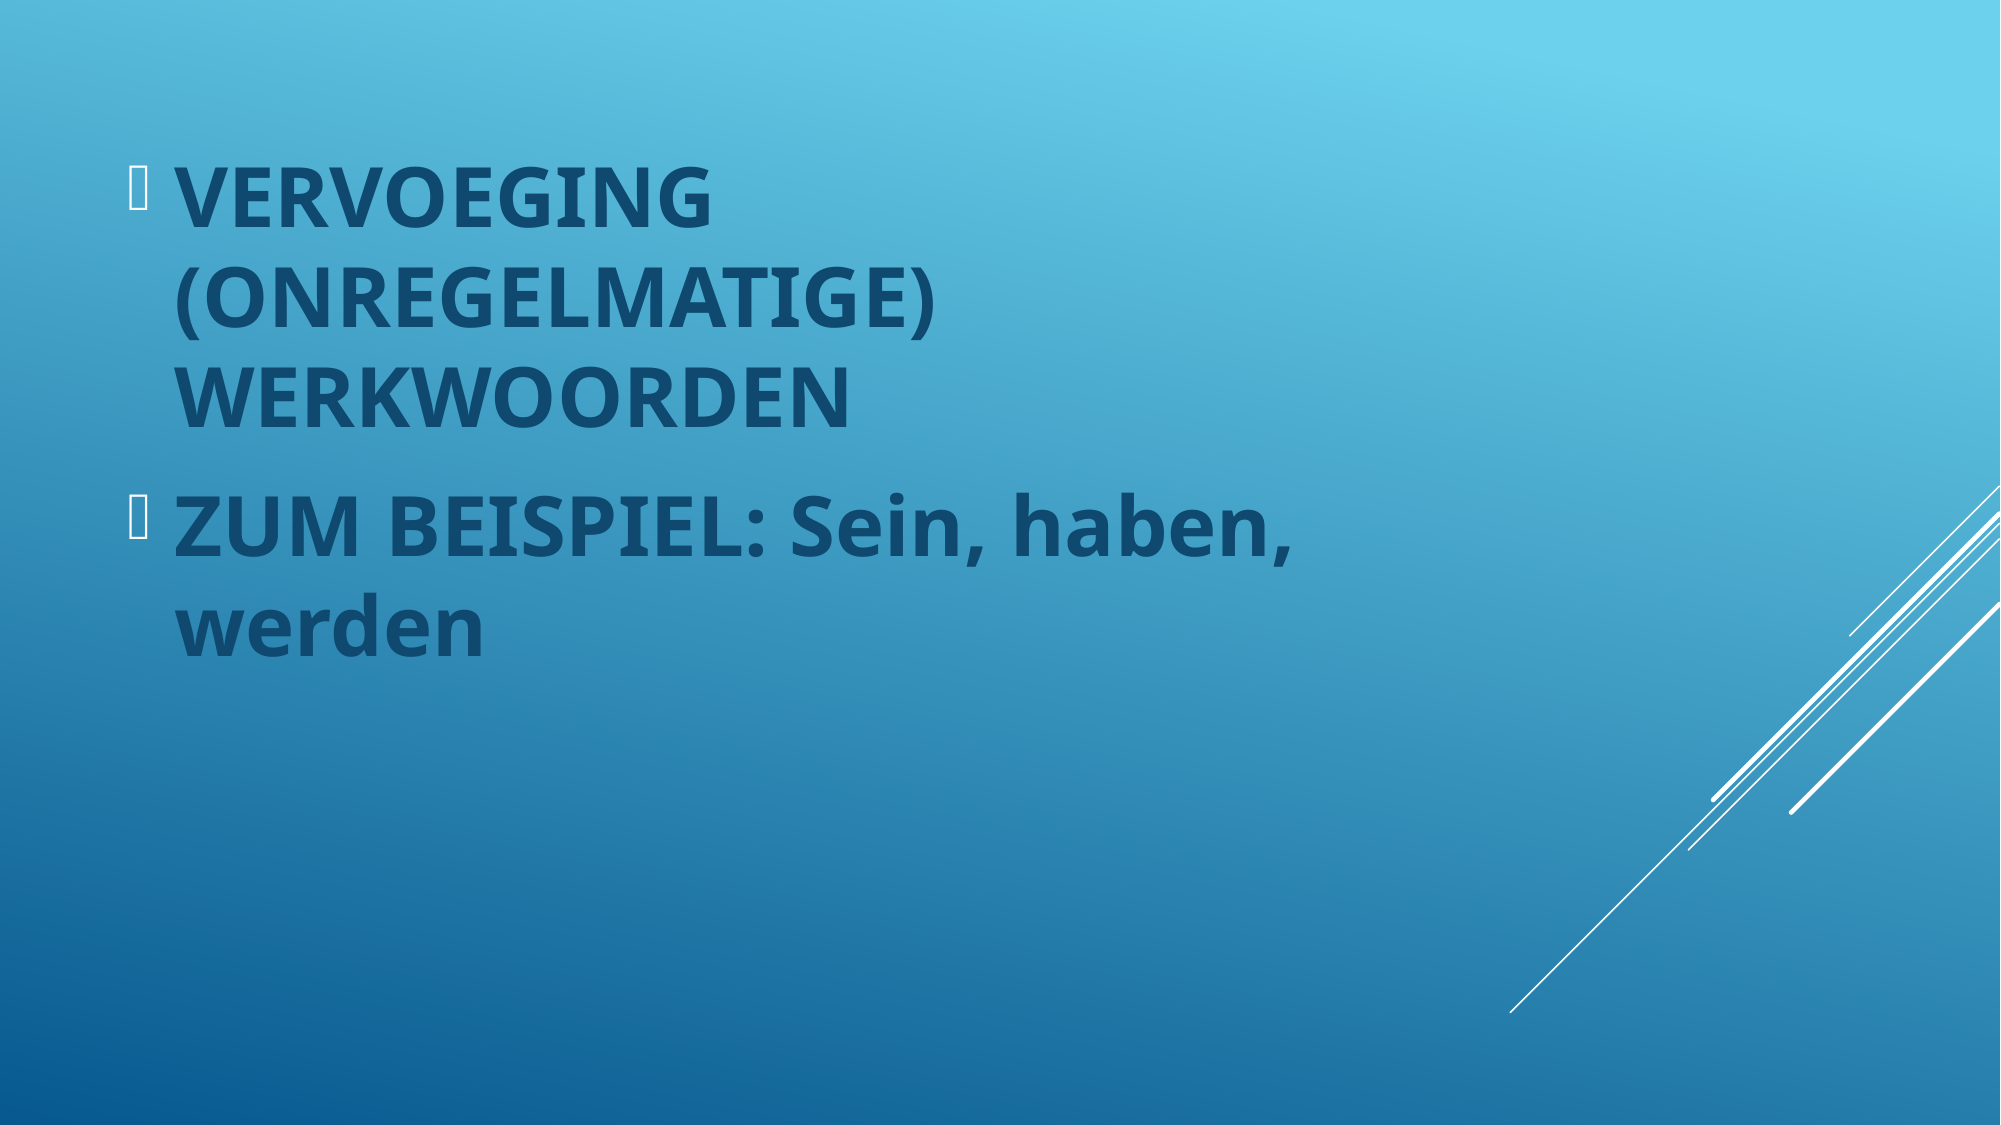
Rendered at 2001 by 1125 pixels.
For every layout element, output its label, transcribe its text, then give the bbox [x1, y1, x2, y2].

list VERVOEGING (ONREGELMATIGE) WERKWOORDEN ZUM BEISPIEL: Sein, haben, werden [112, 112, 1513, 706]
